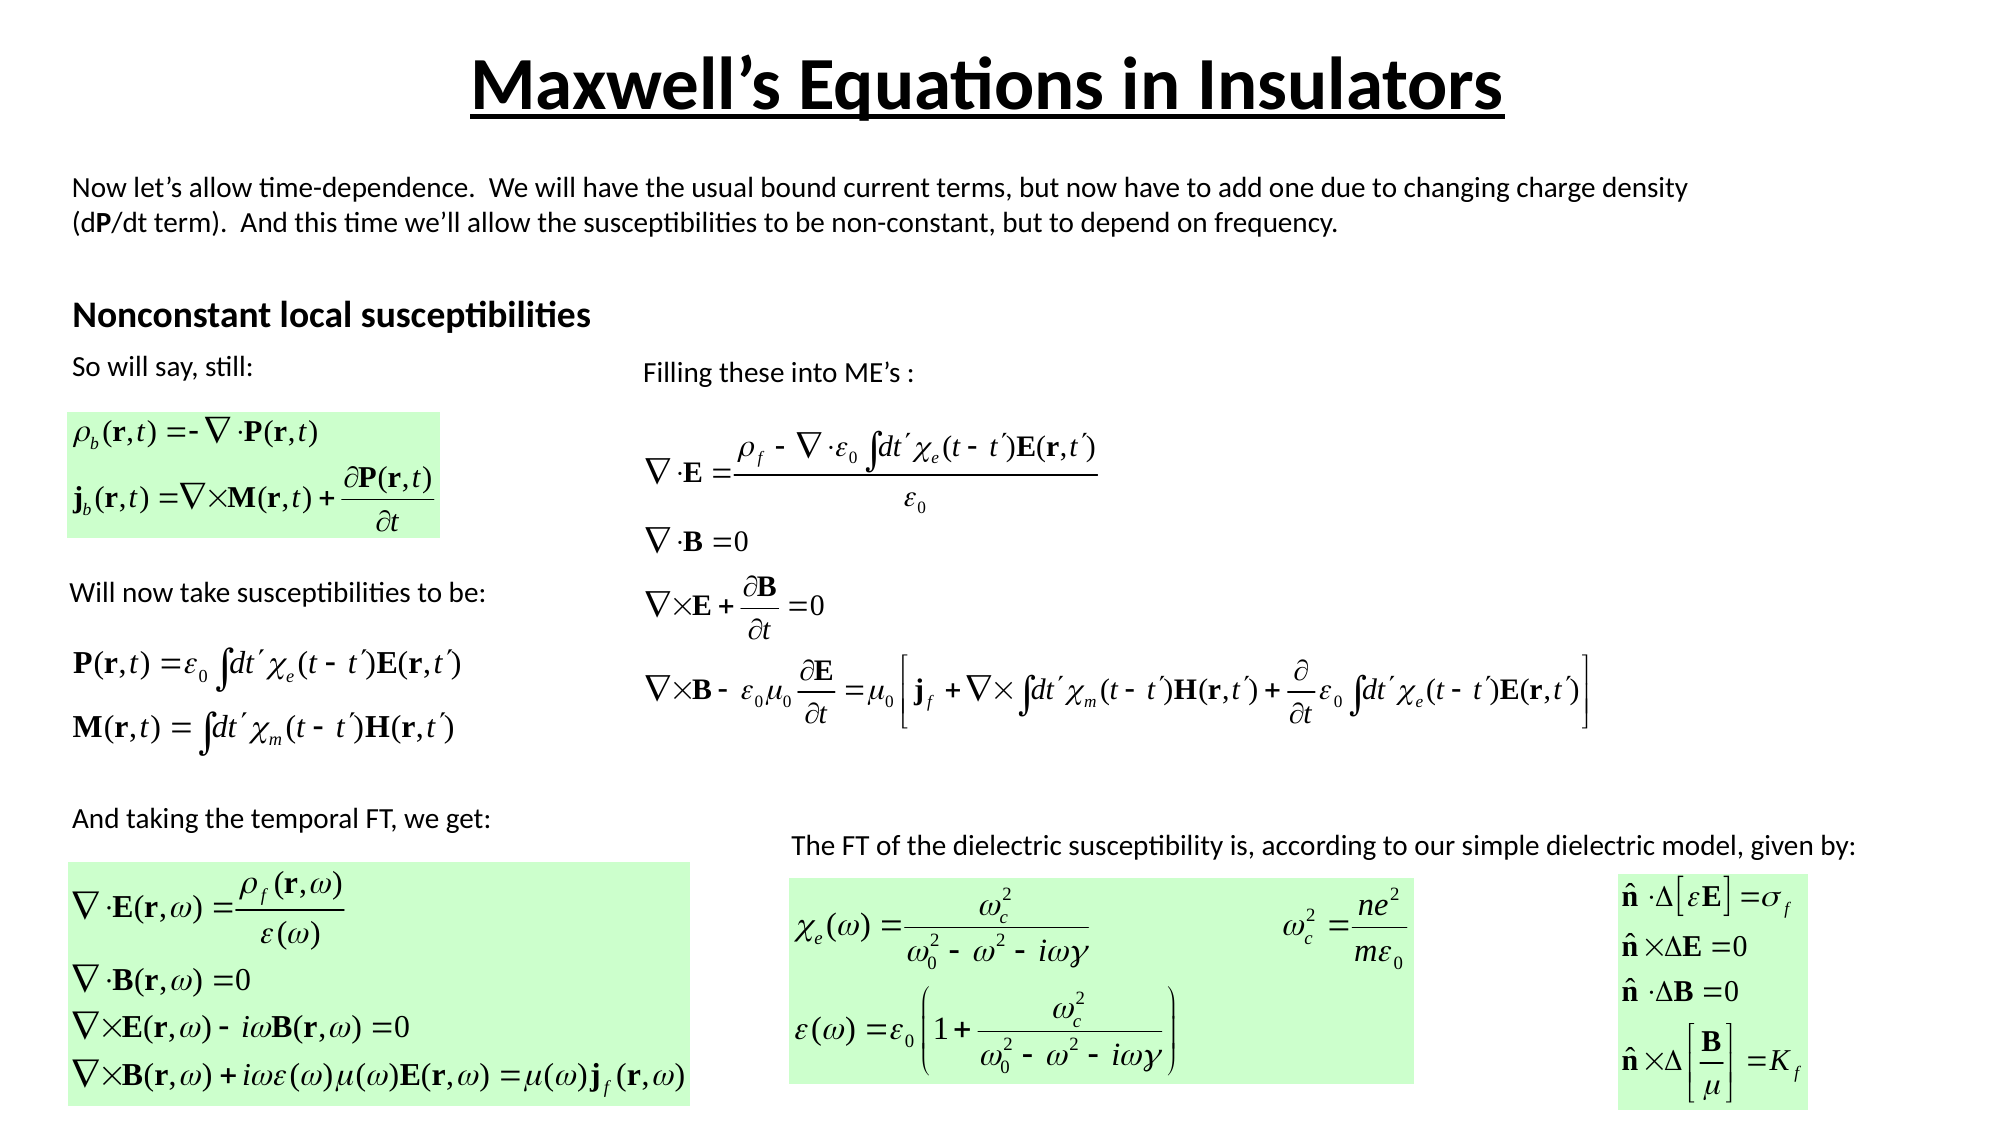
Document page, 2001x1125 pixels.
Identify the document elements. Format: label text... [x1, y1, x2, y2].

text_box And taking the temporal FT, we get: [57, 792, 556, 842]
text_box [68, 861, 691, 1106]
text_box Now let’s allow time-dependence. We will have the usual bound current terms, but now have to add one due to changing charge density (dP/dt term). And this time we’ll allow the susceptibilities to be non-constant, but to depend on frequency. [57, 161, 1760, 247]
text_box Will now take susceptibilities to be: [54, 566, 554, 616]
text_box The FT of the dielectric susceptibility is, according to our simple dielectric model, given by: [776, 818, 1907, 869]
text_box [641, 420, 1601, 735]
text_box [789, 878, 1414, 1084]
title Maxwell’s Equations in Insulators [237, 19, 1738, 134]
text_box So will say, still: [57, 340, 313, 390]
text_box Nonconstant local susceptibilities [57, 282, 607, 343]
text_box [67, 411, 441, 538]
text_box Filling these into ME’s : [628, 346, 1127, 396]
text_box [1618, 873, 1808, 1110]
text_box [68, 636, 467, 759]
